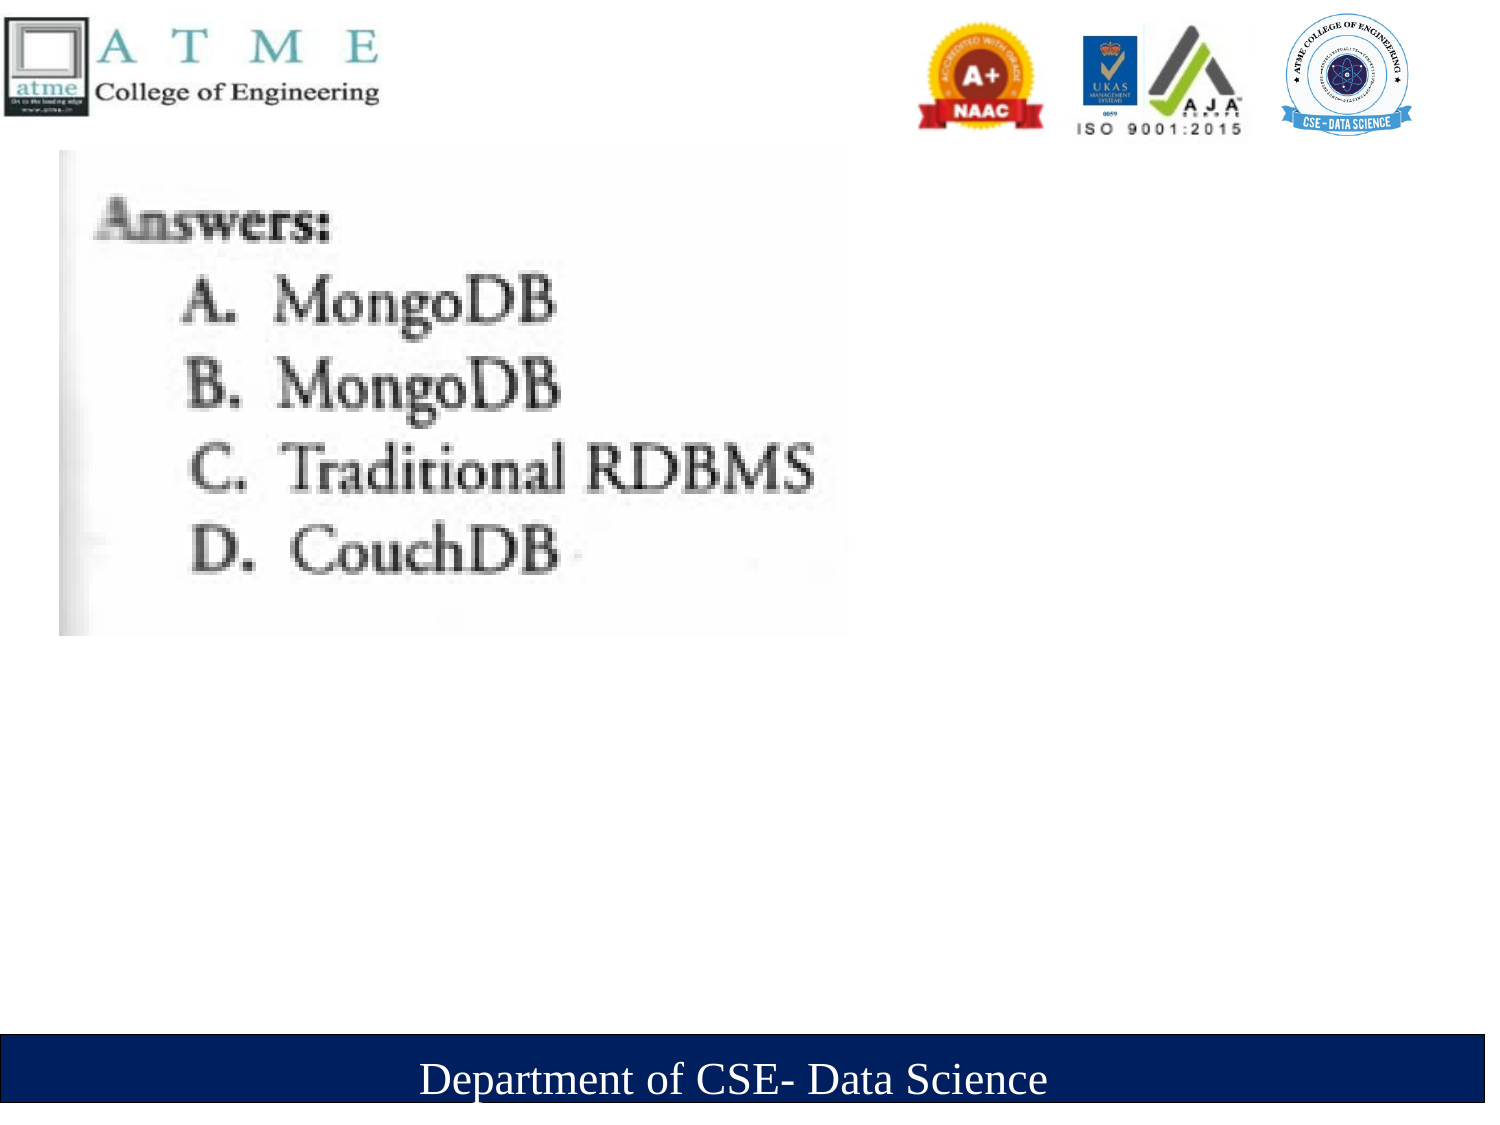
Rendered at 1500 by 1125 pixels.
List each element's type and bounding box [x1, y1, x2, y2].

picture [58, 150, 849, 636]
picture [0, 13, 383, 121]
text_box [1061, 16, 1256, 146]
text_box [0, 1033, 1486, 1104]
picture [903, 20, 1058, 151]
picture [1281, 9, 1412, 140]
